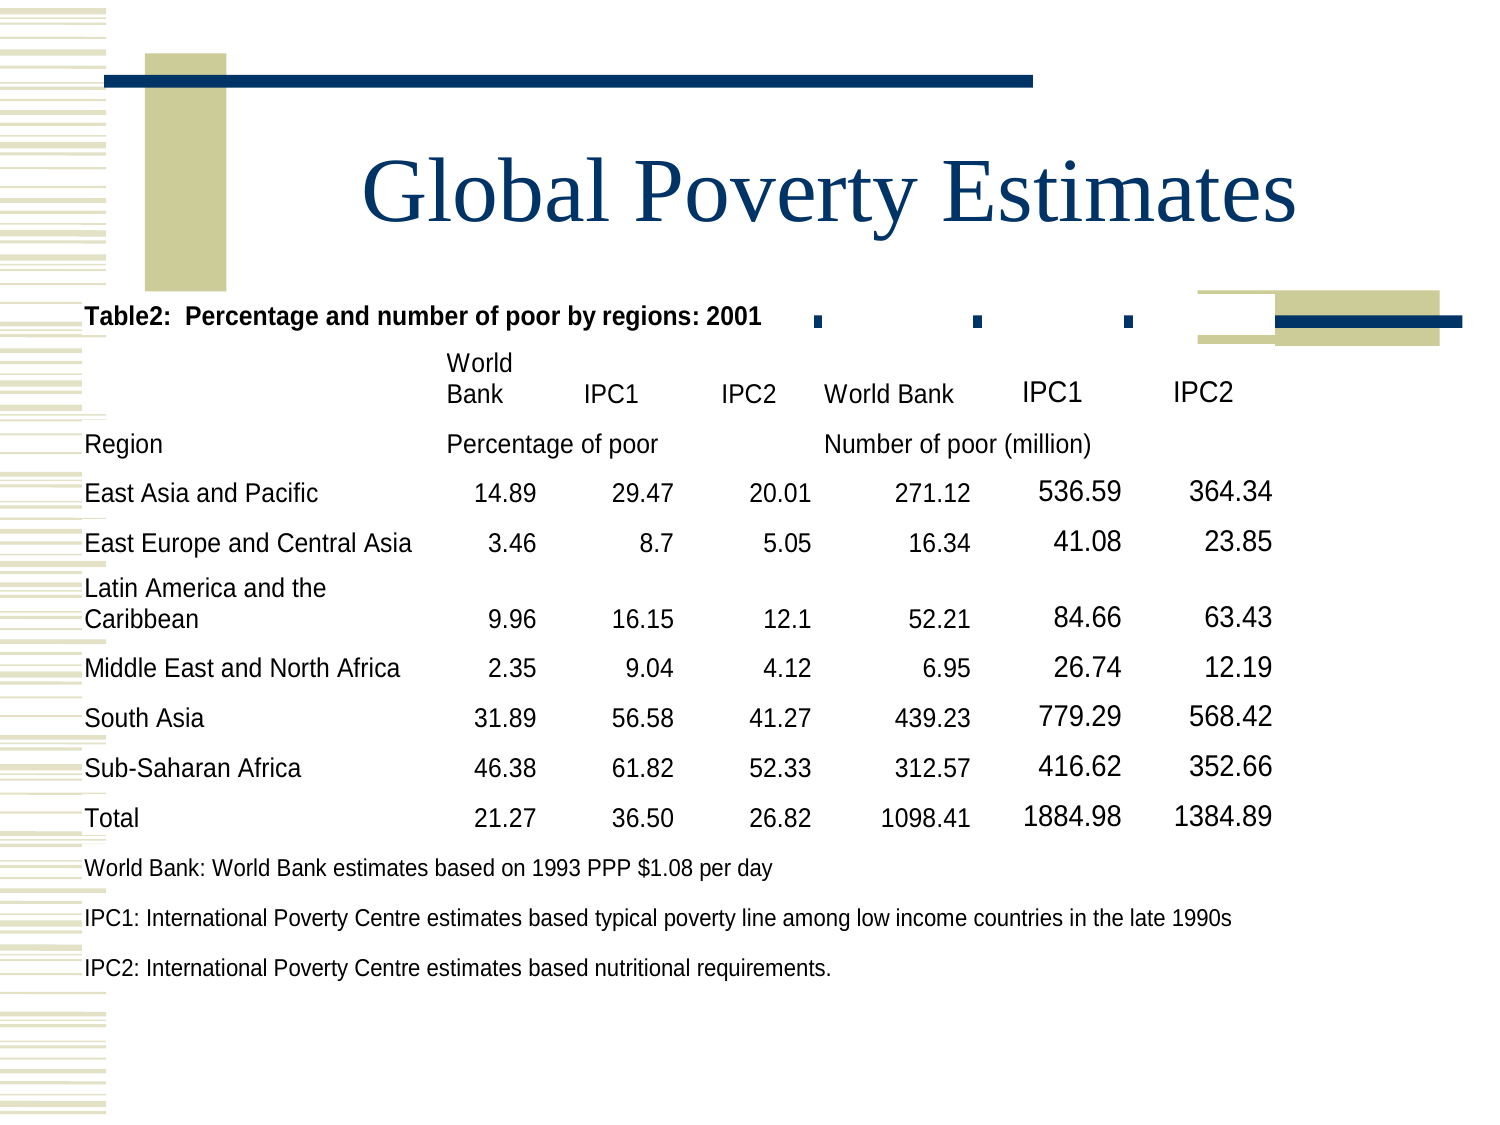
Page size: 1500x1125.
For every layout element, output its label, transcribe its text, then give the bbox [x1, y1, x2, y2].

title Global Poverty Estimates [224, 99, 1436, 288]
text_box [74, 287, 1283, 1033]
